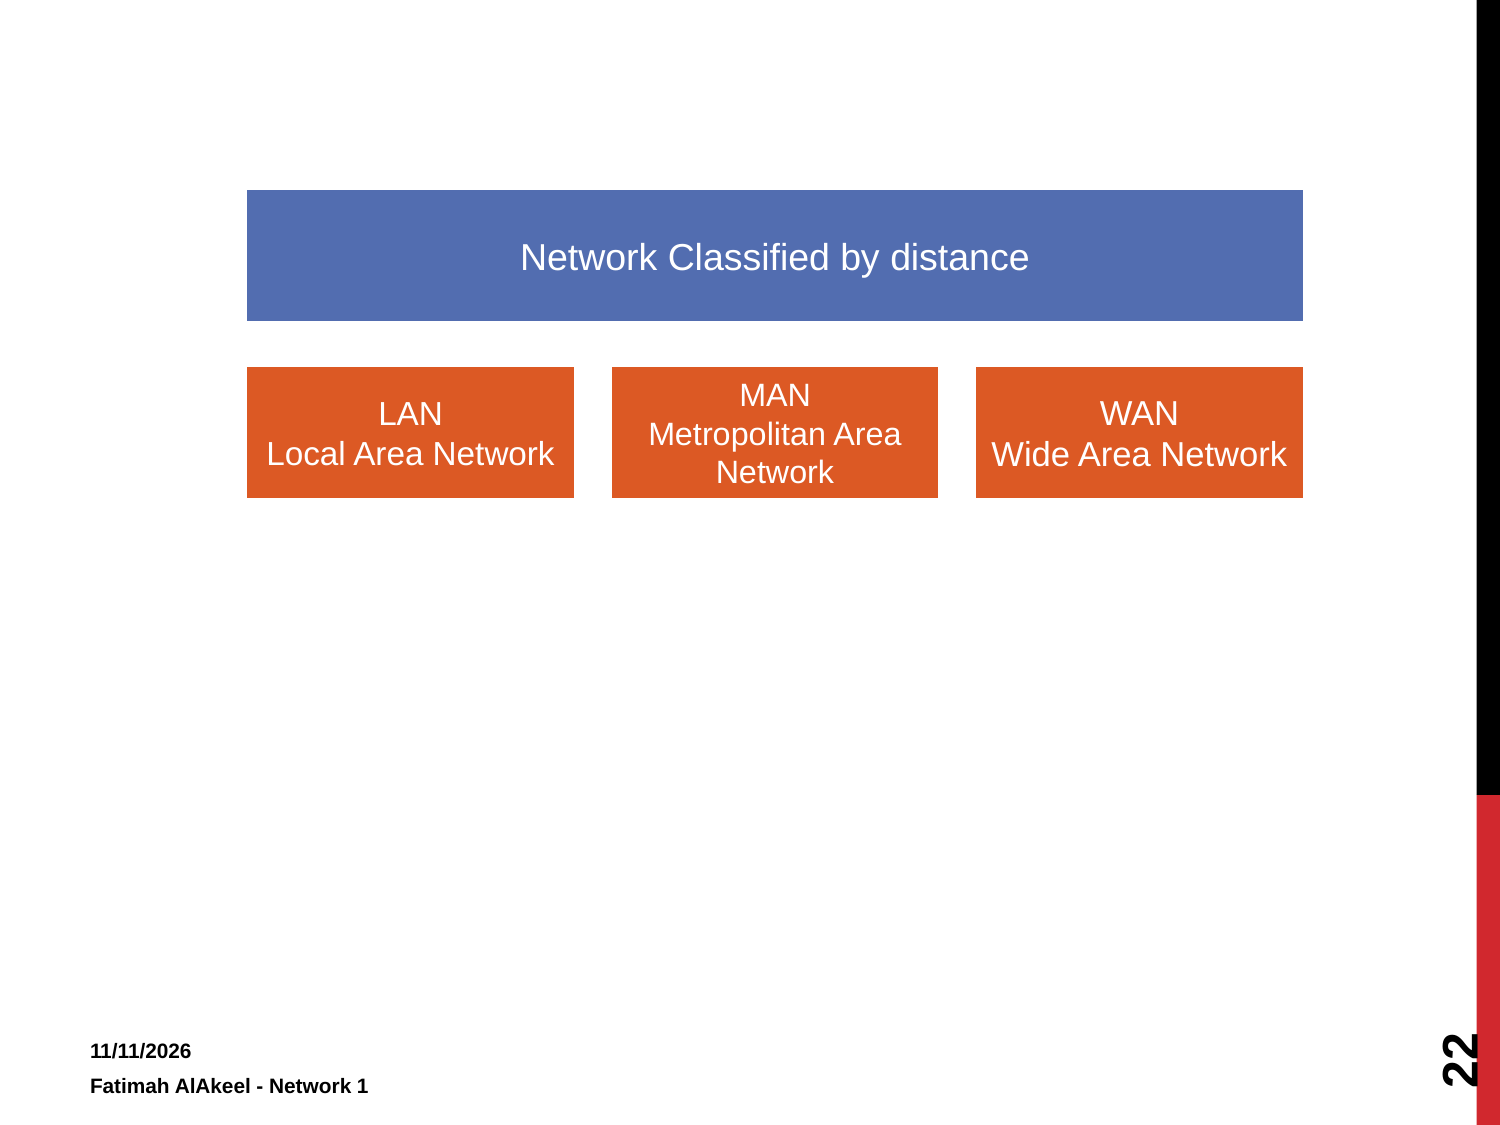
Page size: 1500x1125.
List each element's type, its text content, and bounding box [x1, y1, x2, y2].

footer Fatimah AlAkeel - Network 1 [75, 1065, 638, 1112]
slide_number 22 [1427, 887, 1488, 1104]
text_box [111, 186, 1438, 1032]
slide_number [75, 1012, 638, 1063]
